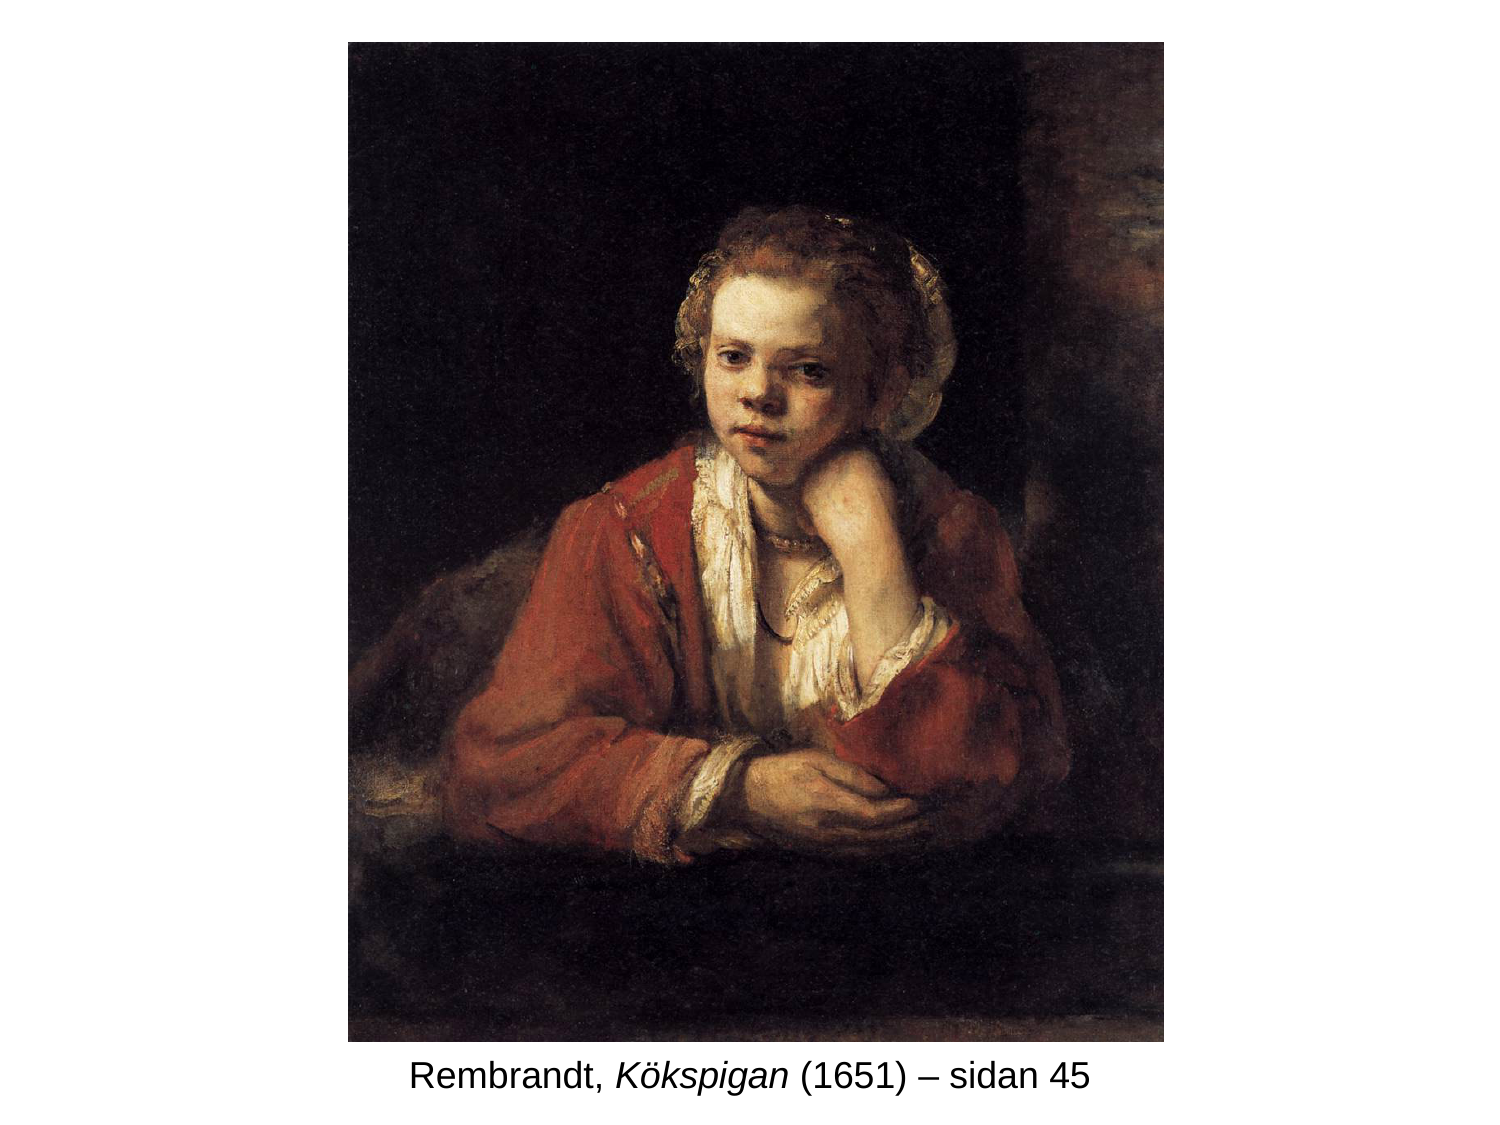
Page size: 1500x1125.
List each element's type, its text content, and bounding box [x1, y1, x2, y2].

picture [348, 42, 1164, 1042]
text_box Rembrandt, Kökspigan (1651) – sidan 45 [0, 1043, 1500, 1104]
